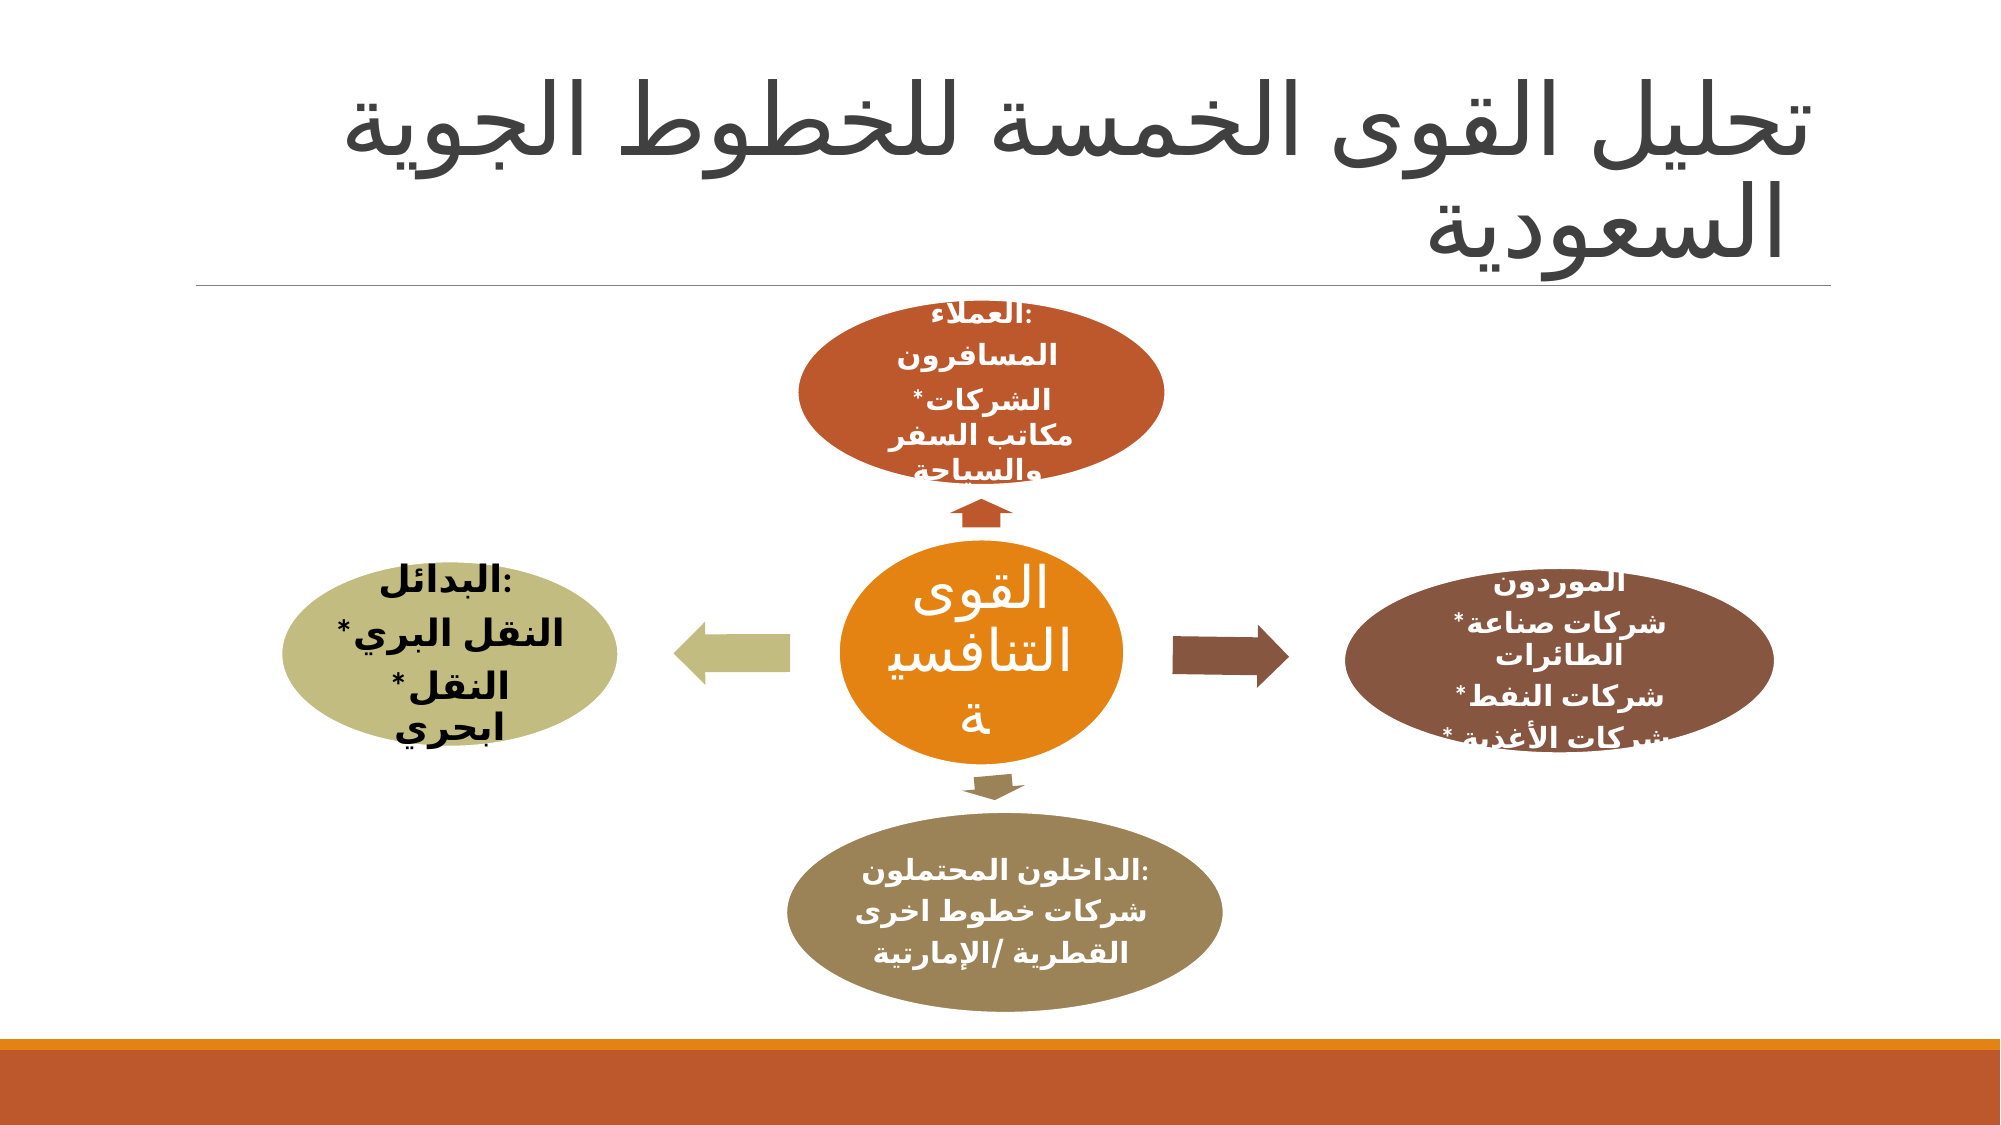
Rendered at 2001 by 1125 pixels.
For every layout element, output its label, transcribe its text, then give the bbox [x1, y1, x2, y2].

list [179, 302, 1831, 1011]
title تحليل القوى الخمسة للخطوط الجوية السعودية [180, 47, 1830, 285]
